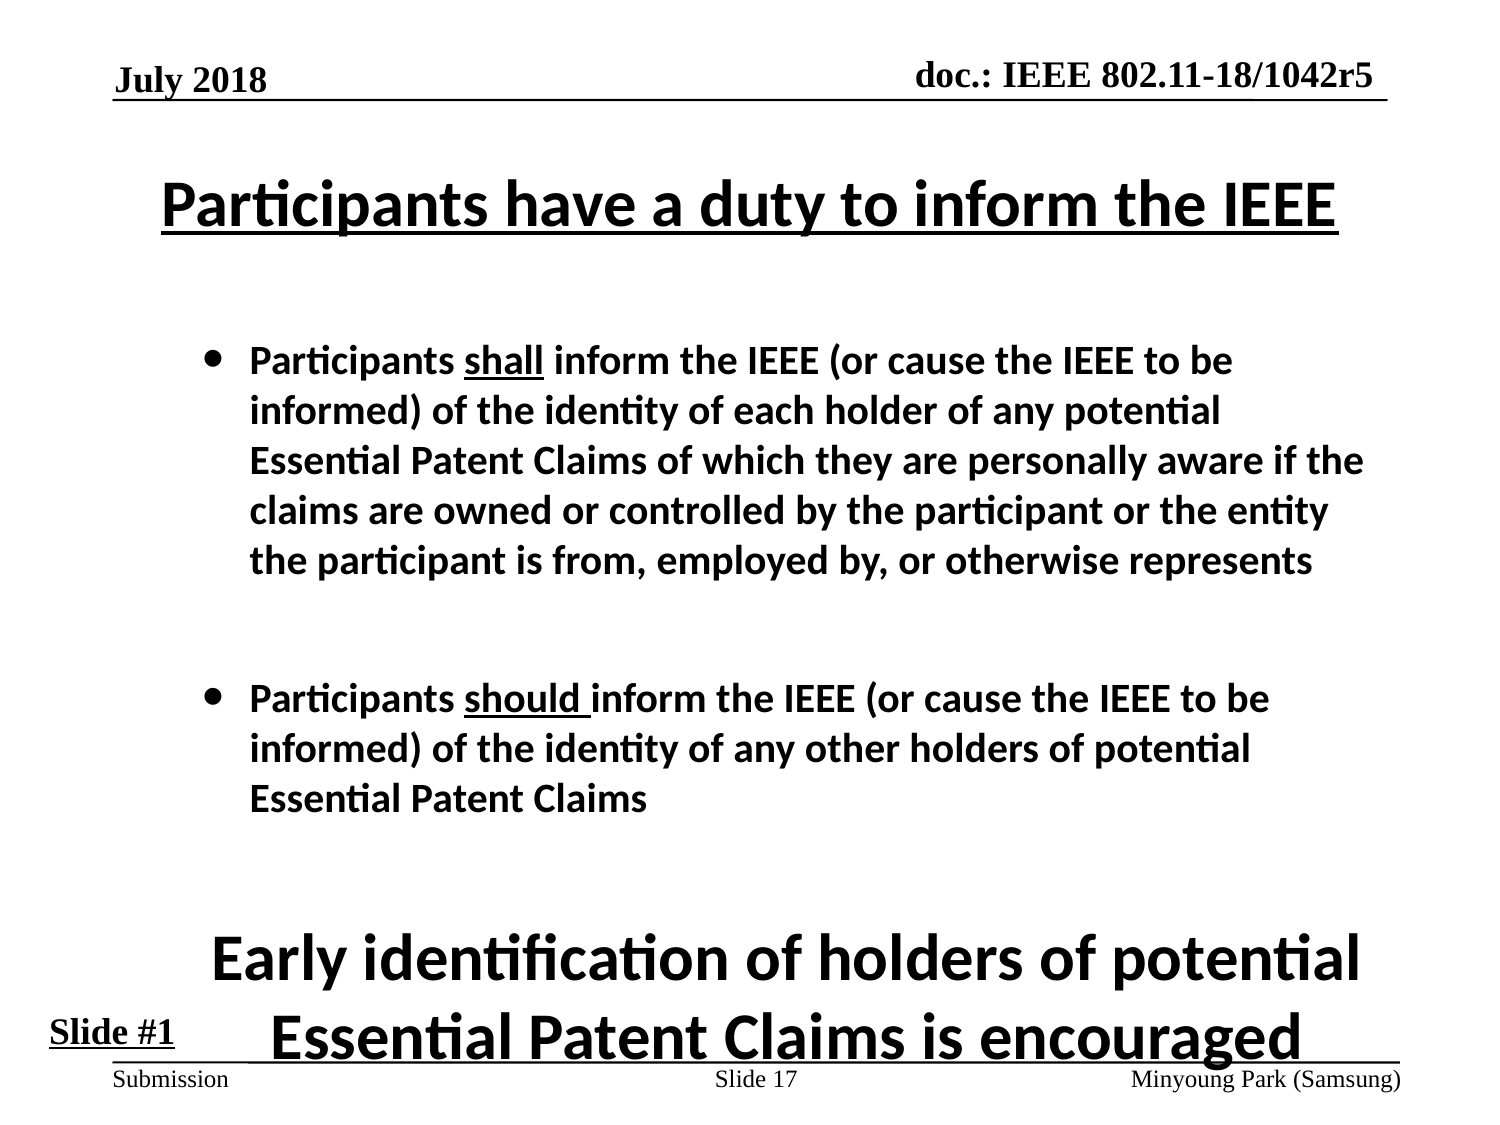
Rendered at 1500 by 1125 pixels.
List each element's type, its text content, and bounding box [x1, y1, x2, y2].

slide_number Slide 17 [712, 1061, 800, 1093]
title Participants have a duty to inform the IEEE [112, 112, 1388, 288]
text_box Slide #1 [34, 999, 191, 1060]
list Participants shall inform the IEEE (or cause the IEEE to be informed) of the identity of each holder of any potential Essential Patent Claims of which they are personally aware if the claims are owned or controlled by the participant or the entity the participant is from, employed by, or otherwise represents Participants should inform the IEEE (or cause the IEEE to be informed) of the identity of any other holders of potential Essential Patent Claims Early identification of holders of potential Essential Patent Claims is encouraged [112, 324, 1388, 1000]
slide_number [114, 54, 335, 101]
footer Minyoung Park (Samsung) [949, 1061, 1402, 1093]
